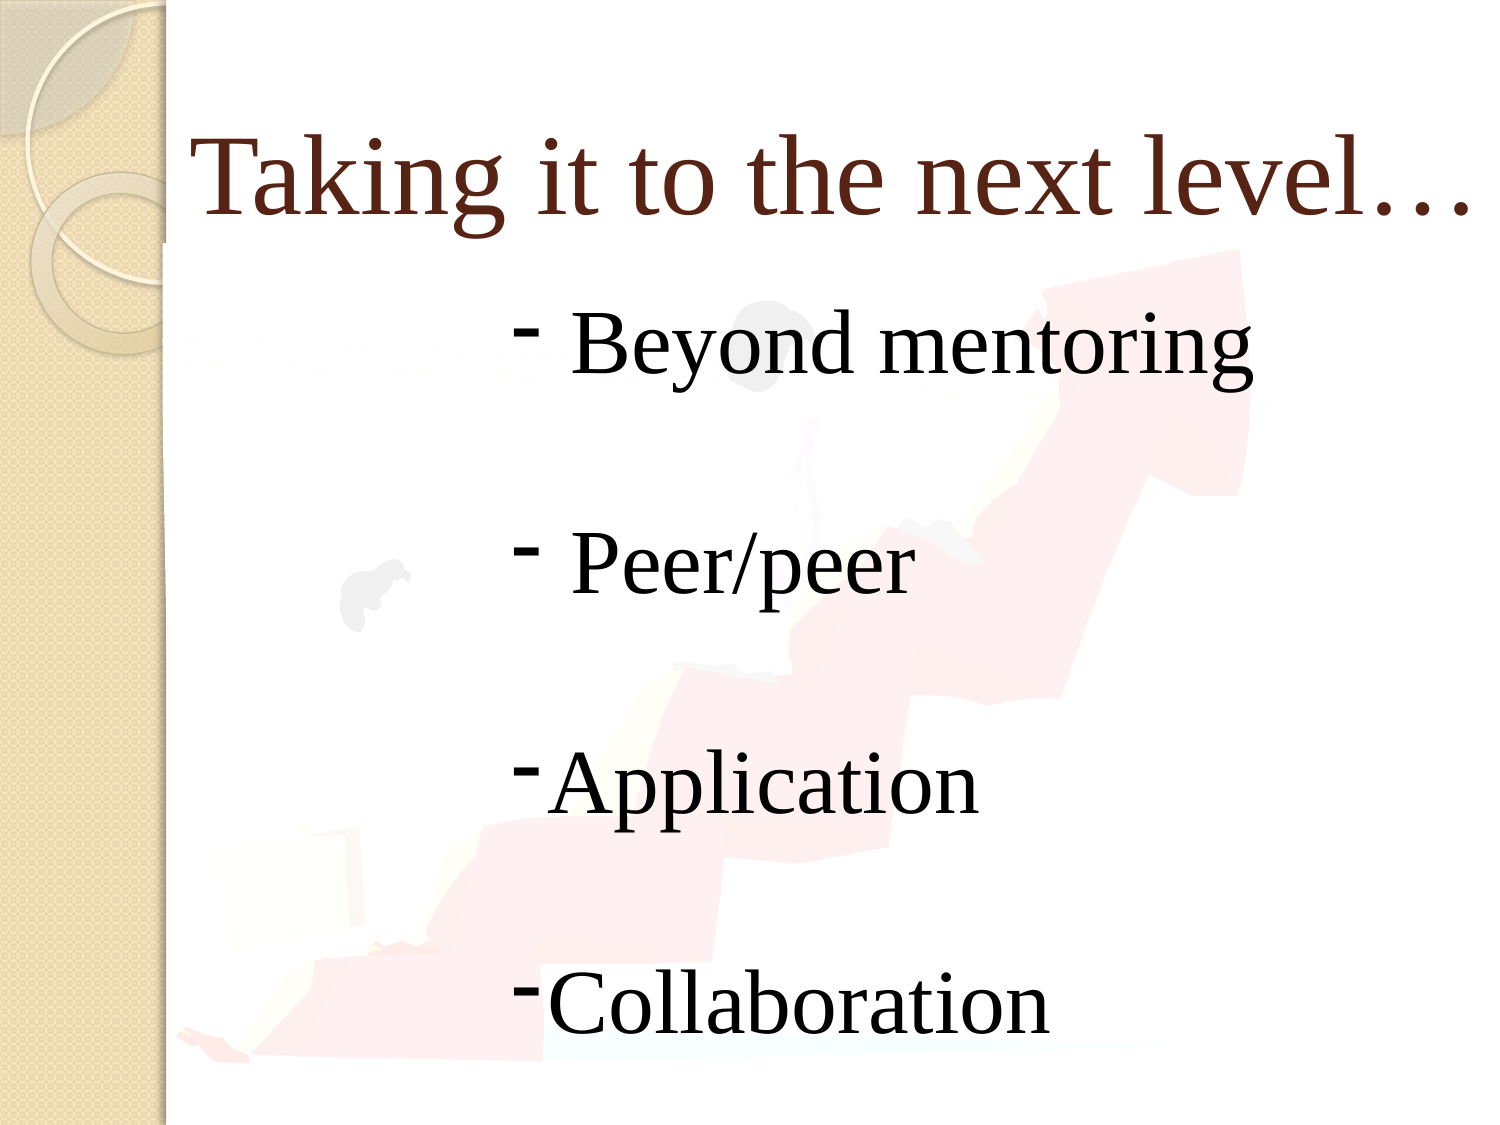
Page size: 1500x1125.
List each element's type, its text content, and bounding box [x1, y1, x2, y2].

title Taking it to the next level… [174, 75, 1500, 263]
picture [162, 221, 1301, 1075]
